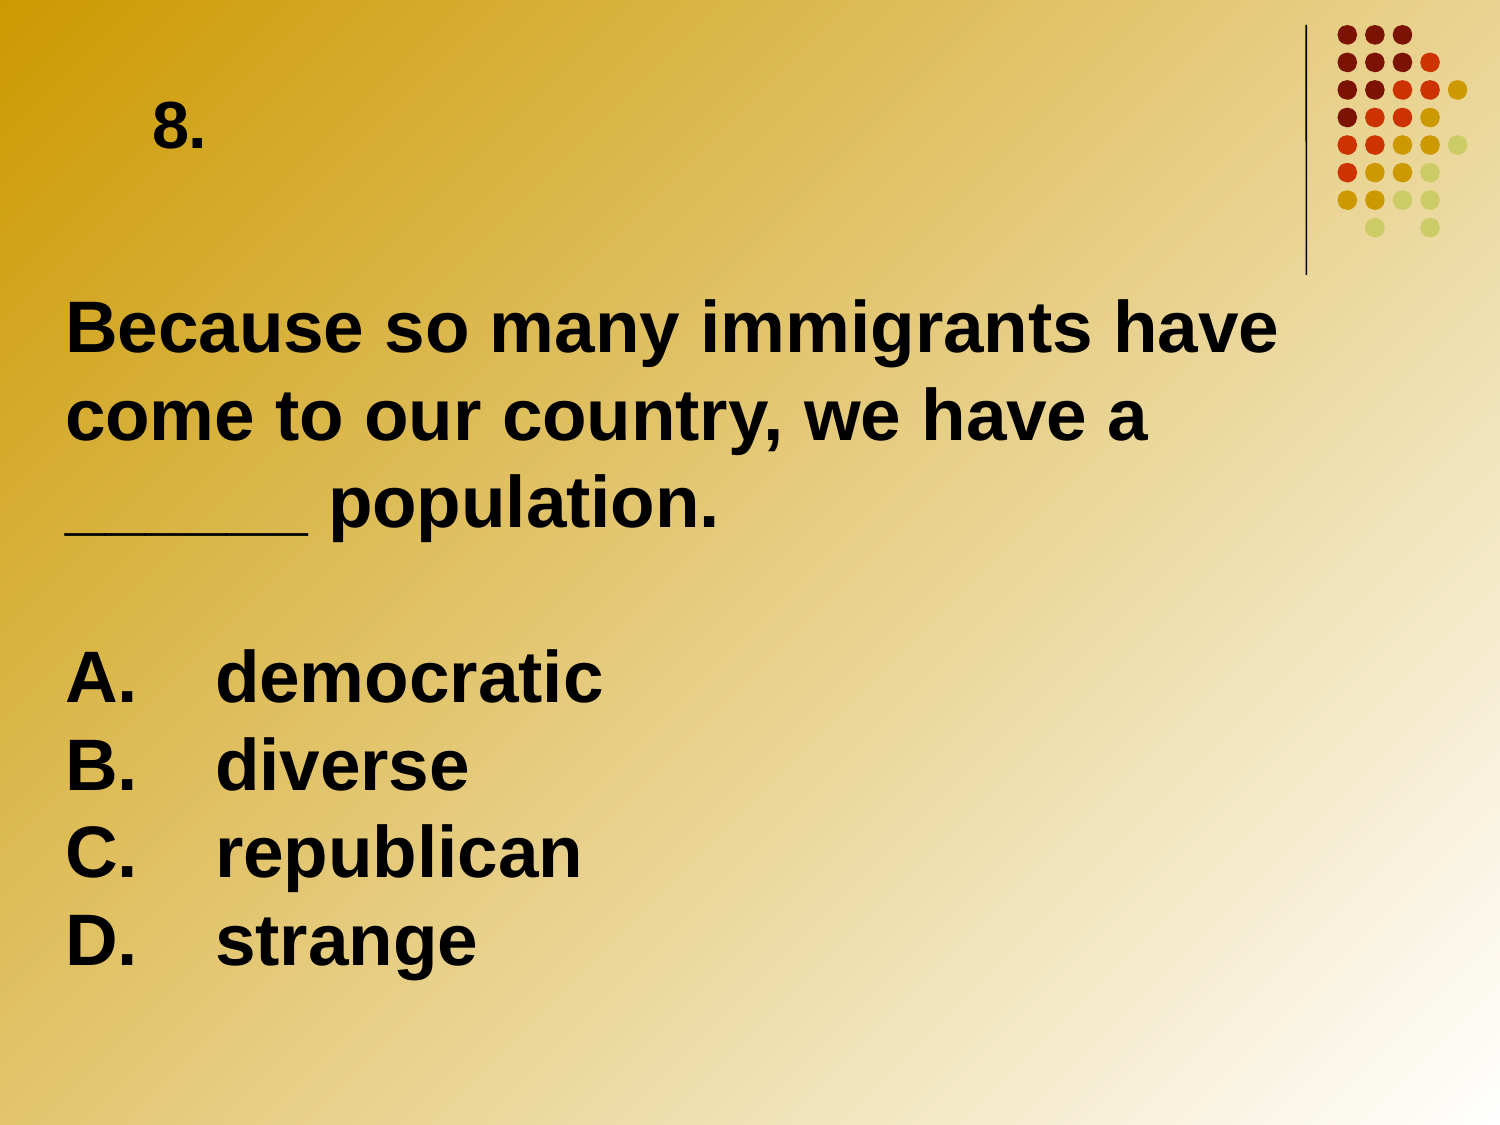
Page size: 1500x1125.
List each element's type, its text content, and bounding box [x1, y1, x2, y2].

text_box 8. [137, 74, 275, 170]
title Because so many immigrants have come to our country, we have a ______ population. A. democratic B. diverse C. republican D. strange [50, 774, 1413, 988]
